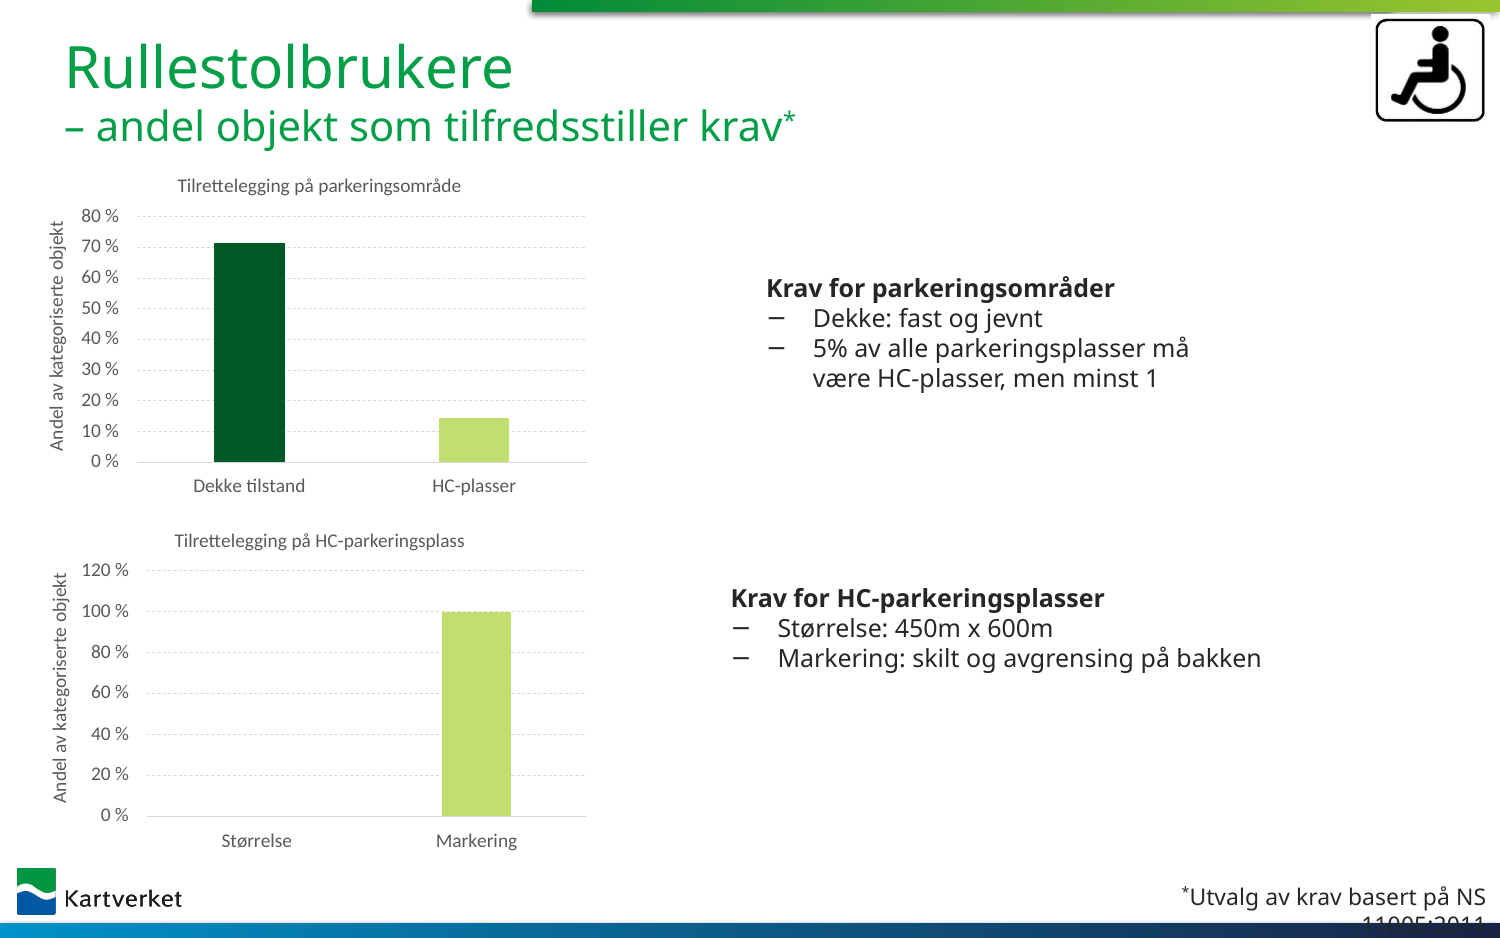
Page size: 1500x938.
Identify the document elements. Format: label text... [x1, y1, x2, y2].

picture [41, 166, 598, 505]
text_box Krav for HC-parkeringsplasser Størrelse: 450m x 600m Markering: skilt og avgrensing på bakken [715, 574, 1278, 680]
picture [41, 520, 598, 859]
text_box Krav for parkeringsområder Dekke: fast og jevnt 5% av alle parkeringsplasser må være HC-plasser, men minst 1 [751, 264, 1232, 400]
text_box *Utvalg av krav basert på NS 11005:2011 [1068, 873, 1500, 938]
text_box Rullestolbrukere – andel objekt som tilfredsstiller krav* [49, 23, 1431, 158]
picture [1371, 13, 1491, 127]
